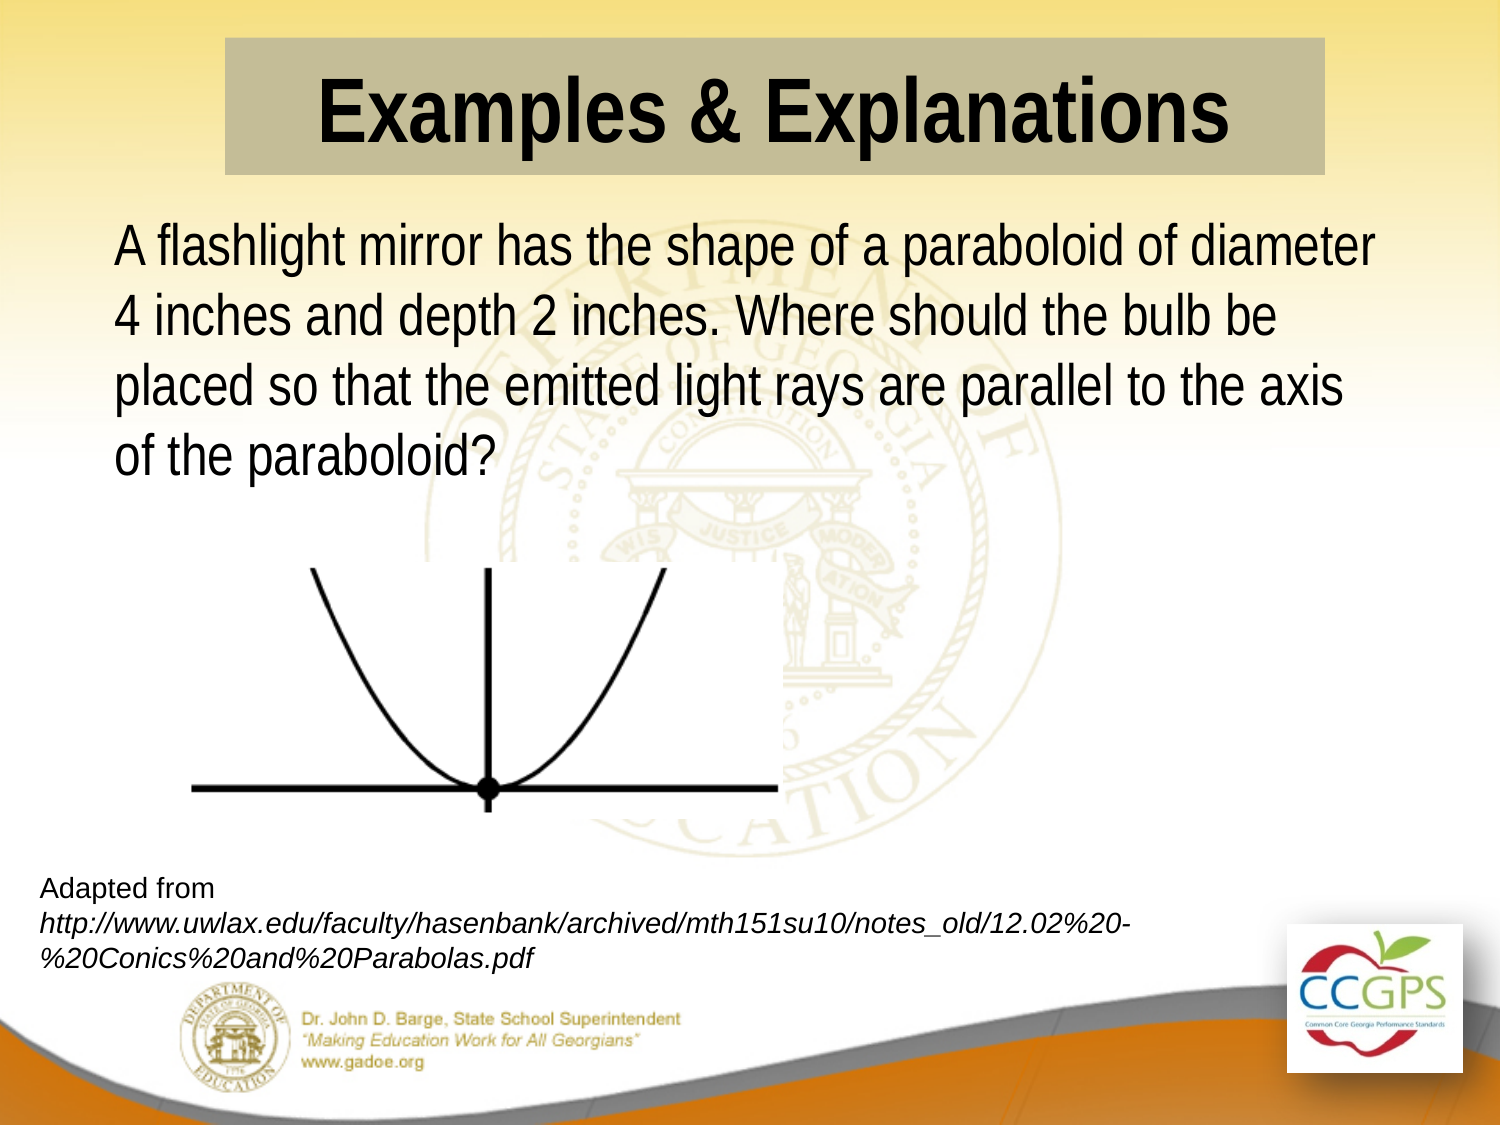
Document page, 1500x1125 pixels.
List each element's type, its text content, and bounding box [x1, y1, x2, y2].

text_box Adapted from http://www.uwlax.edu/faculty/hasenbank/archived/mth151su10/notes_old/12.02%20-%20Conics%20and%20Parabolas.pdf [24, 862, 1284, 983]
title Examples & Explanations [224, 37, 1326, 176]
picture [0, 0, 1500, 1125]
subtitle A flashlight mirror has the shape of a paraboloid of diameter 4 inches and depth 2 inches. Where should the bulb be placed so that the emitted light rays are parallel to the axis of the paraboloid? [99, 199, 1401, 926]
